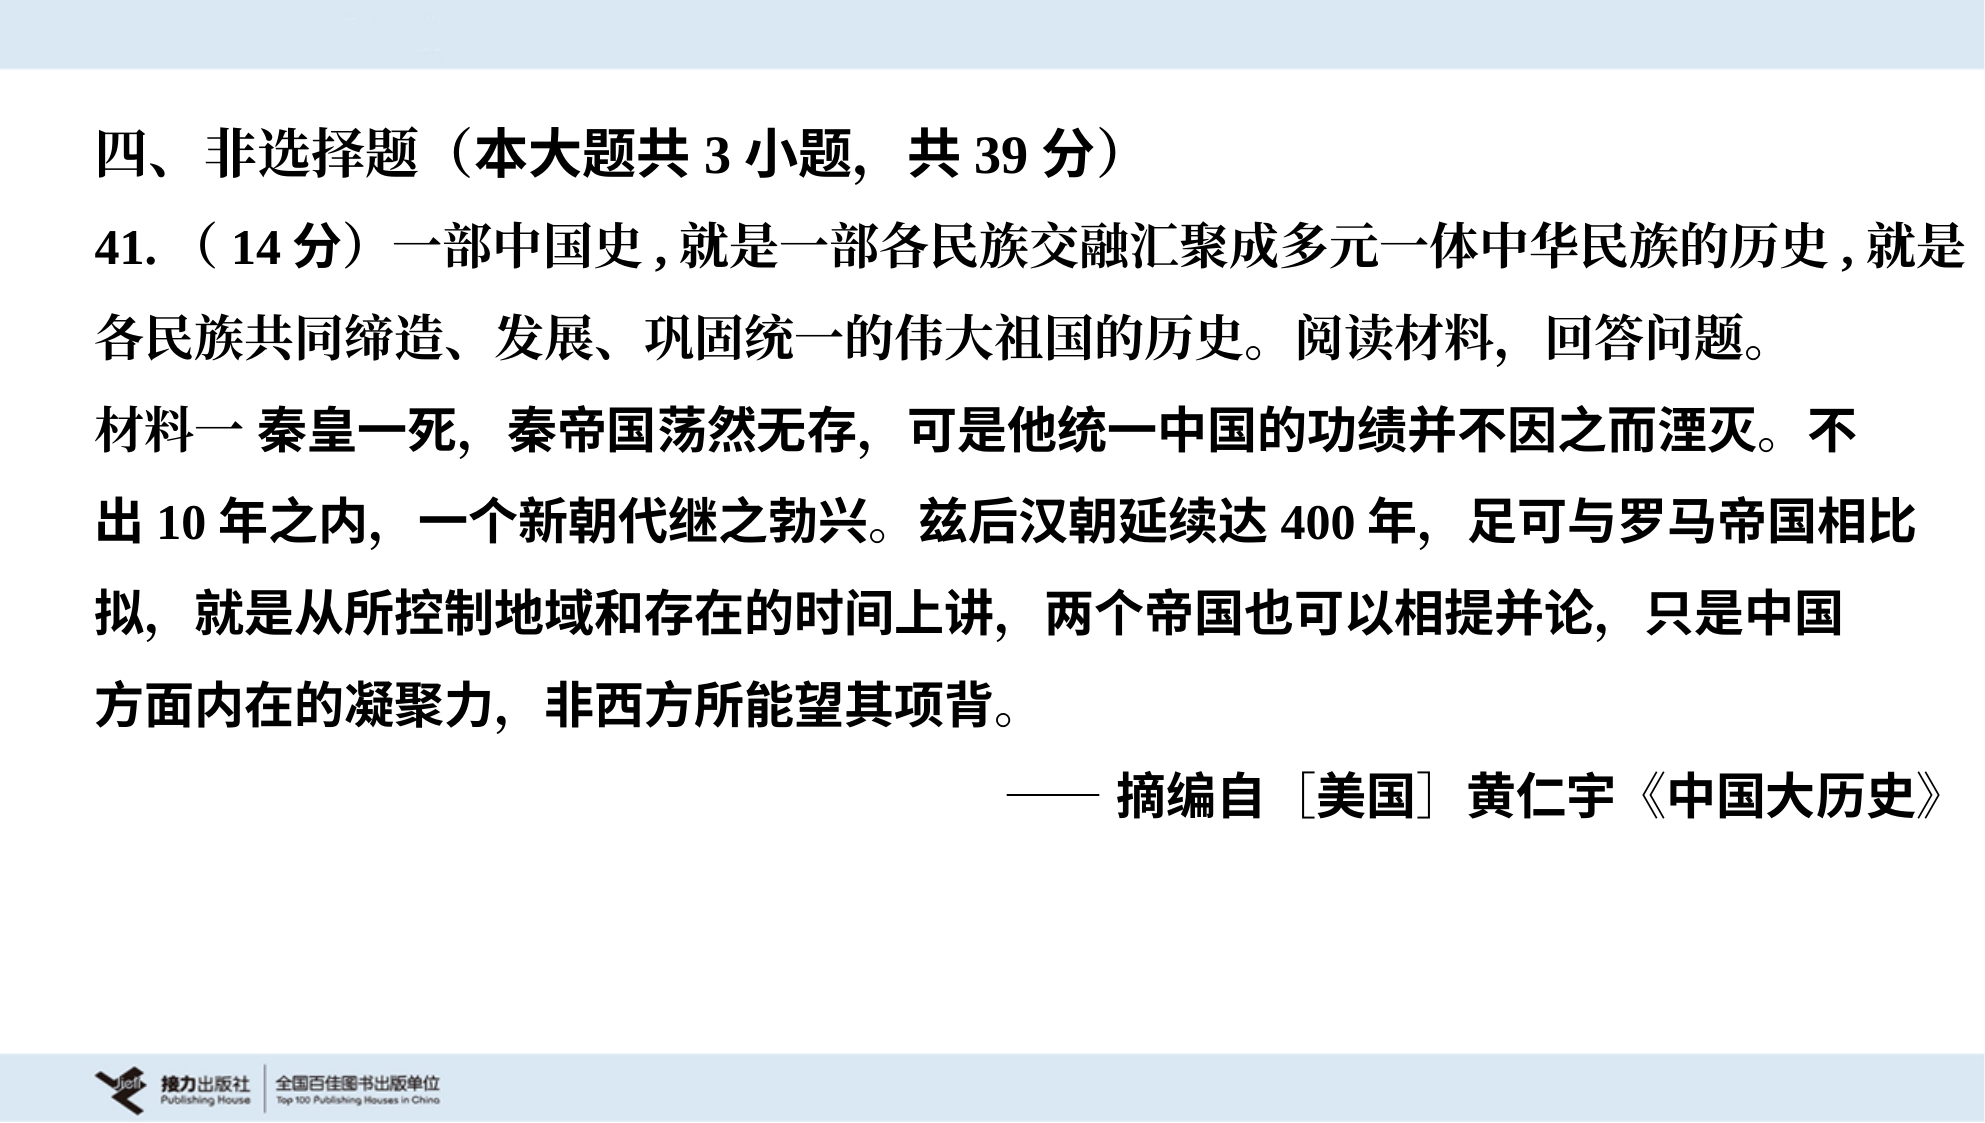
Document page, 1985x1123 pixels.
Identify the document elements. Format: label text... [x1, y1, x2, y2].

text_box 41.（14分）一部中国史,就是一部各民族交融汇聚成多元一体中华民族的历史,就是 各民族共同缔造、发展、巩固统一的伟大祖国的历史。阅读材料，回答问题。 材料一 秦皇一死，秦帝国荡然无存，可是他统一中国的功绩并不因之而湮灭。不 出10年之内，一个新朝代继之勃兴。兹后汉朝延续达400年，足可与罗马帝国相比 拟，就是从所控制地域和存在的时间上讲，两个帝国也可以相提并论，只是中国 方面内在的凝聚力，非西方所能望其项背。 ——摘编自［美国］黄仁宇《中国大历史》 [94, 183, 1892, 825]
text_box 四、非选择题（本大题共3小题，共39分） [94, 88, 1892, 183]
picture [0, 0, 1985, 1122]
